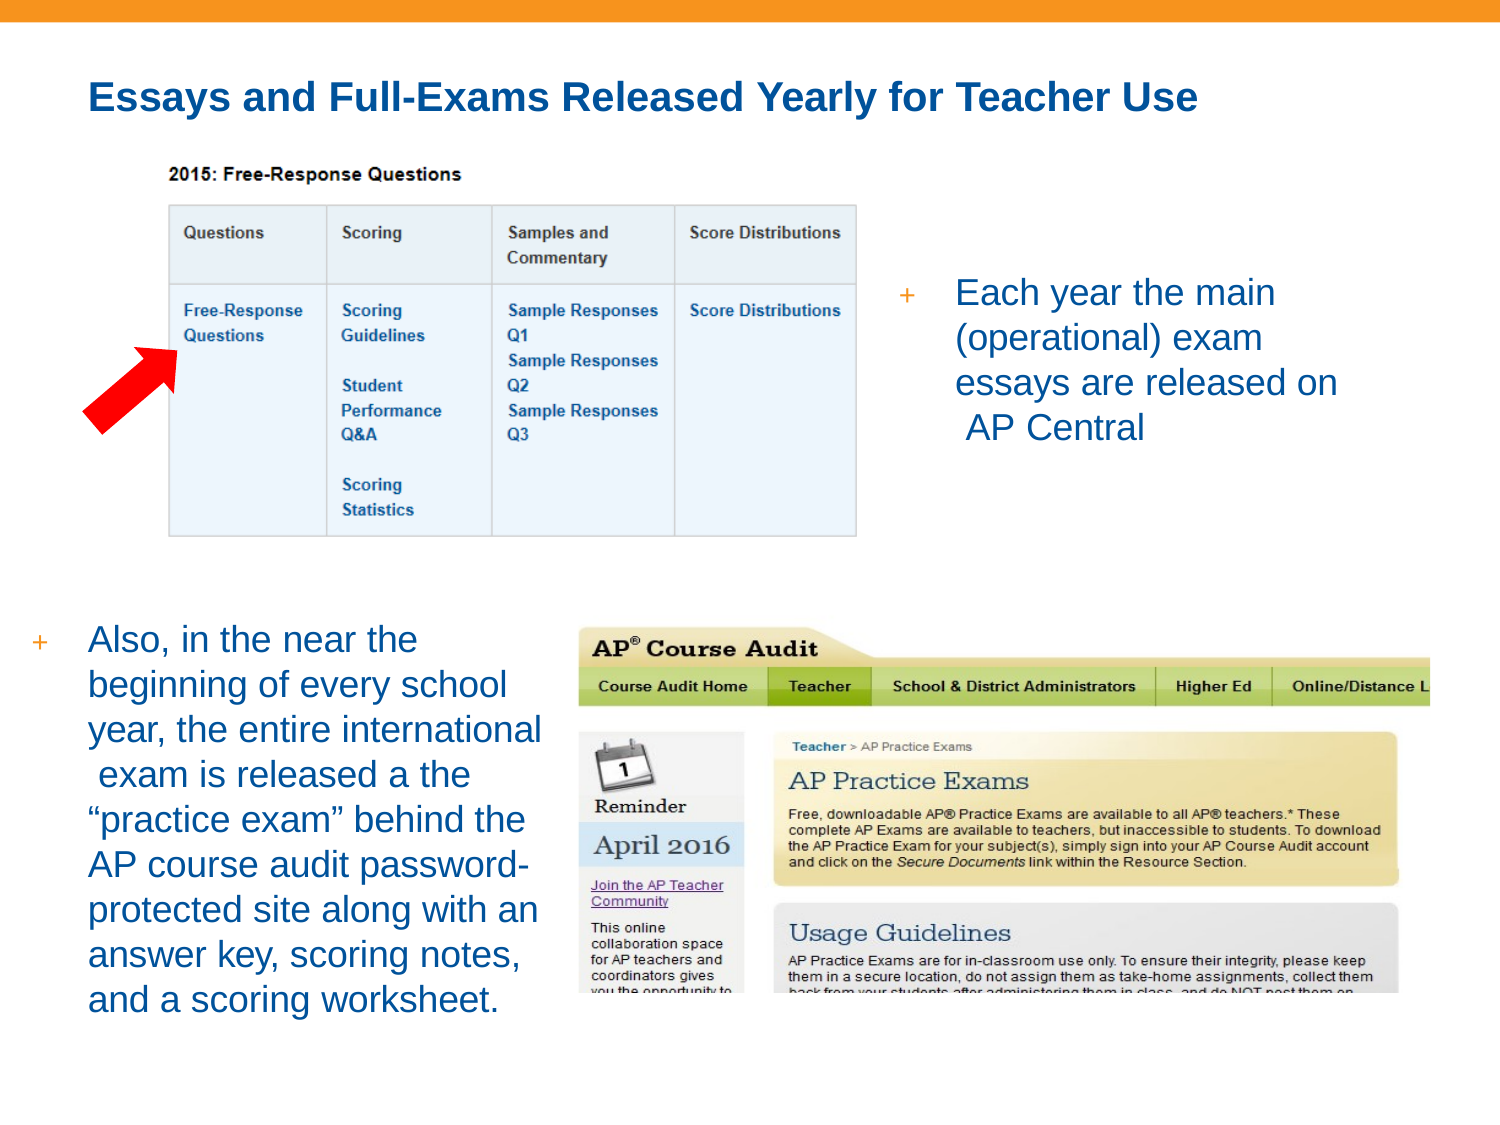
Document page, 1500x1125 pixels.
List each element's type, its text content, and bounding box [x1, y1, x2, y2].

text_box + Also, in the near the beginning of every school year, the entire international exam is released a the “practice exam” behind the AP course audit password- protected site along with an answer key, scoring notes, and a scoring worksheet. [29, 614, 552, 1020]
title Essays and Full-Exams Released Yearly for Teacher Use [87, 58, 1413, 258]
text_box + Each year the main (operational) exam essays are released on AP Central [896, 267, 1345, 448]
text_box [161, 157, 867, 552]
text_box [520, 599, 1431, 993]
text_box [82, 347, 178, 435]
